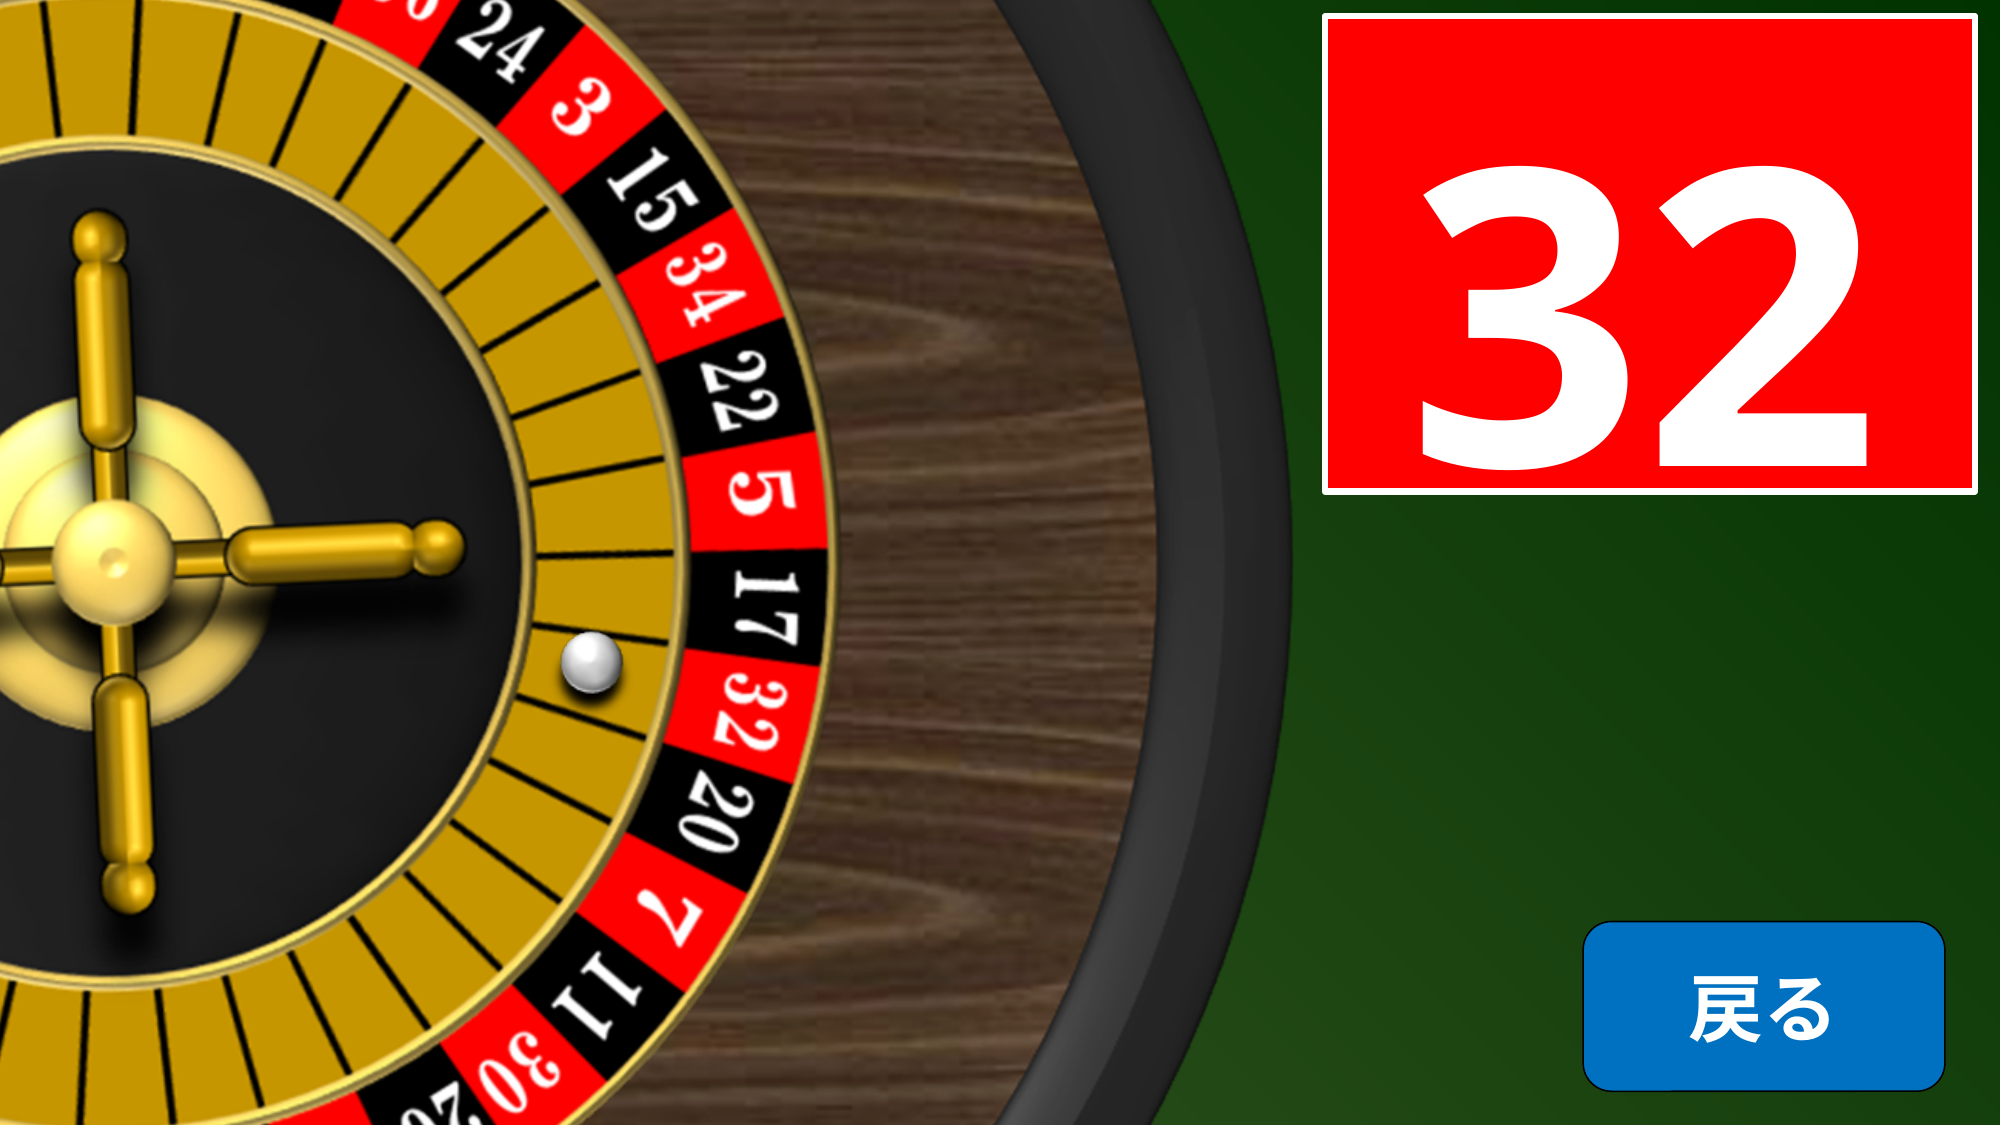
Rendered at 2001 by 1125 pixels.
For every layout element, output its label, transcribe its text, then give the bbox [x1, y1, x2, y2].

text_box 32 [1392, 44, 1896, 558]
text_box 戻る [1583, 921, 1945, 1092]
picture [0, 0, 1297, 1125]
text_box [1324, 16, 1975, 492]
